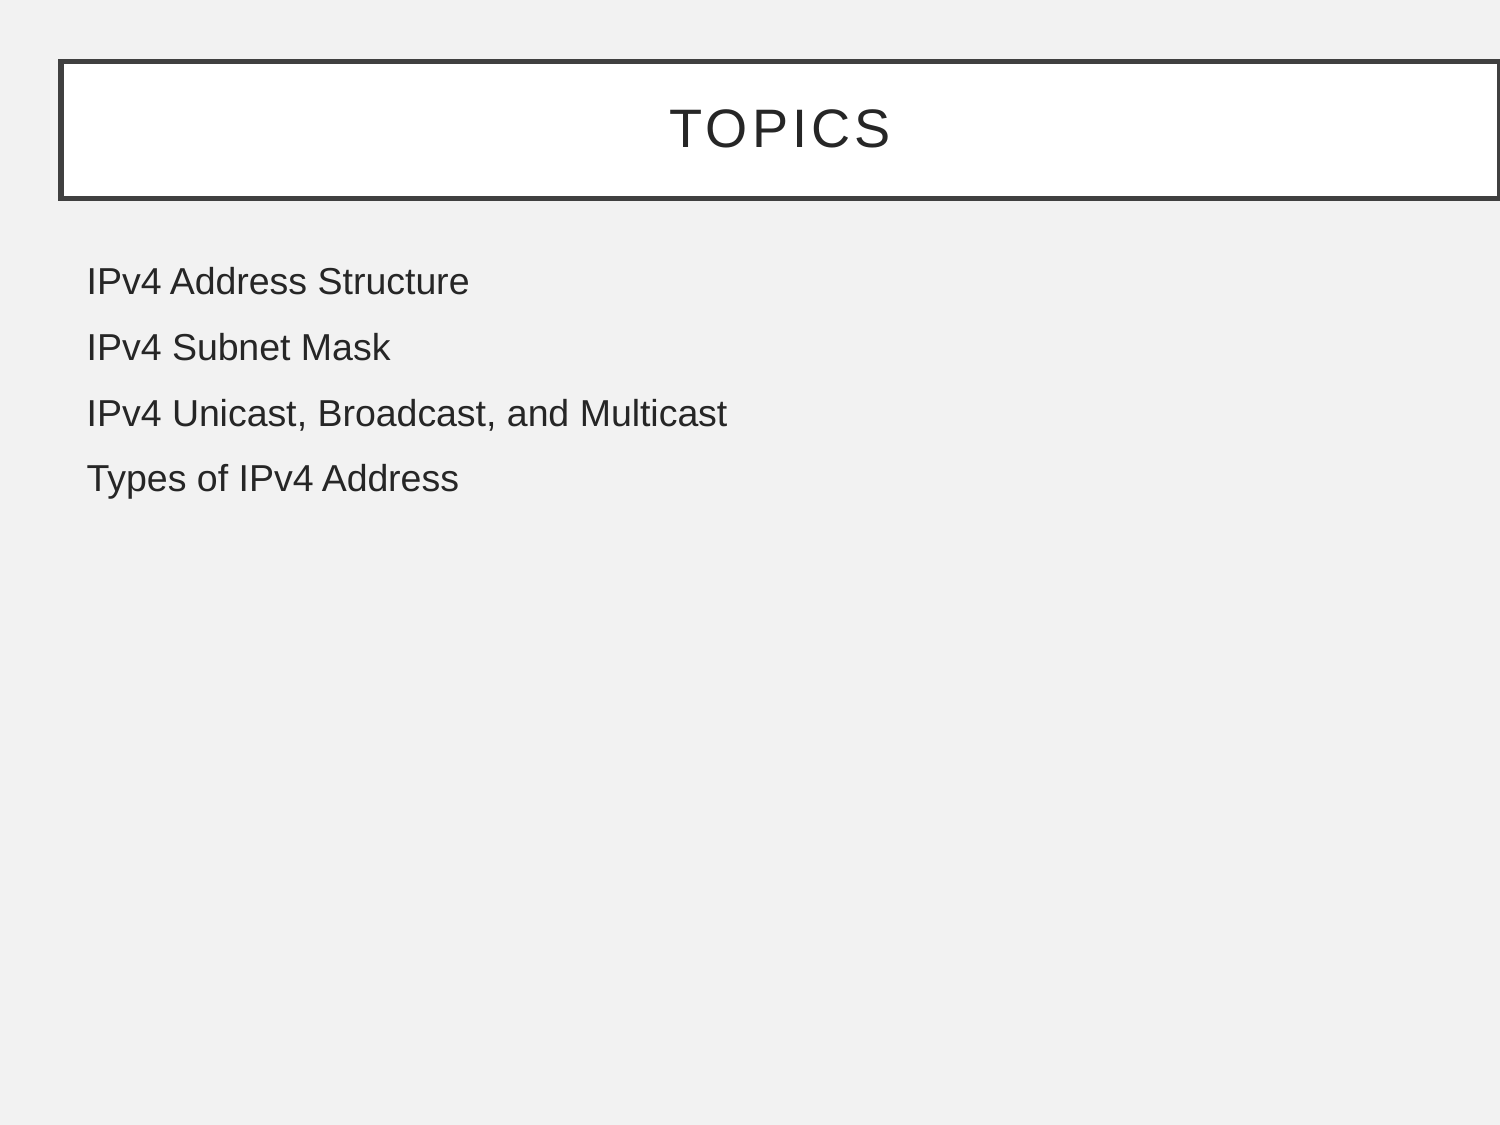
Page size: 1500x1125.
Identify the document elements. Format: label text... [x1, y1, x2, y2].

title Topics [58, 59, 1500, 201]
list IPv4 Address Structure IPv4 Subnet Mask IPv4 Unicast, Broadcast, and Multicast Types of IPv4 Address [71, 249, 1415, 1072]
